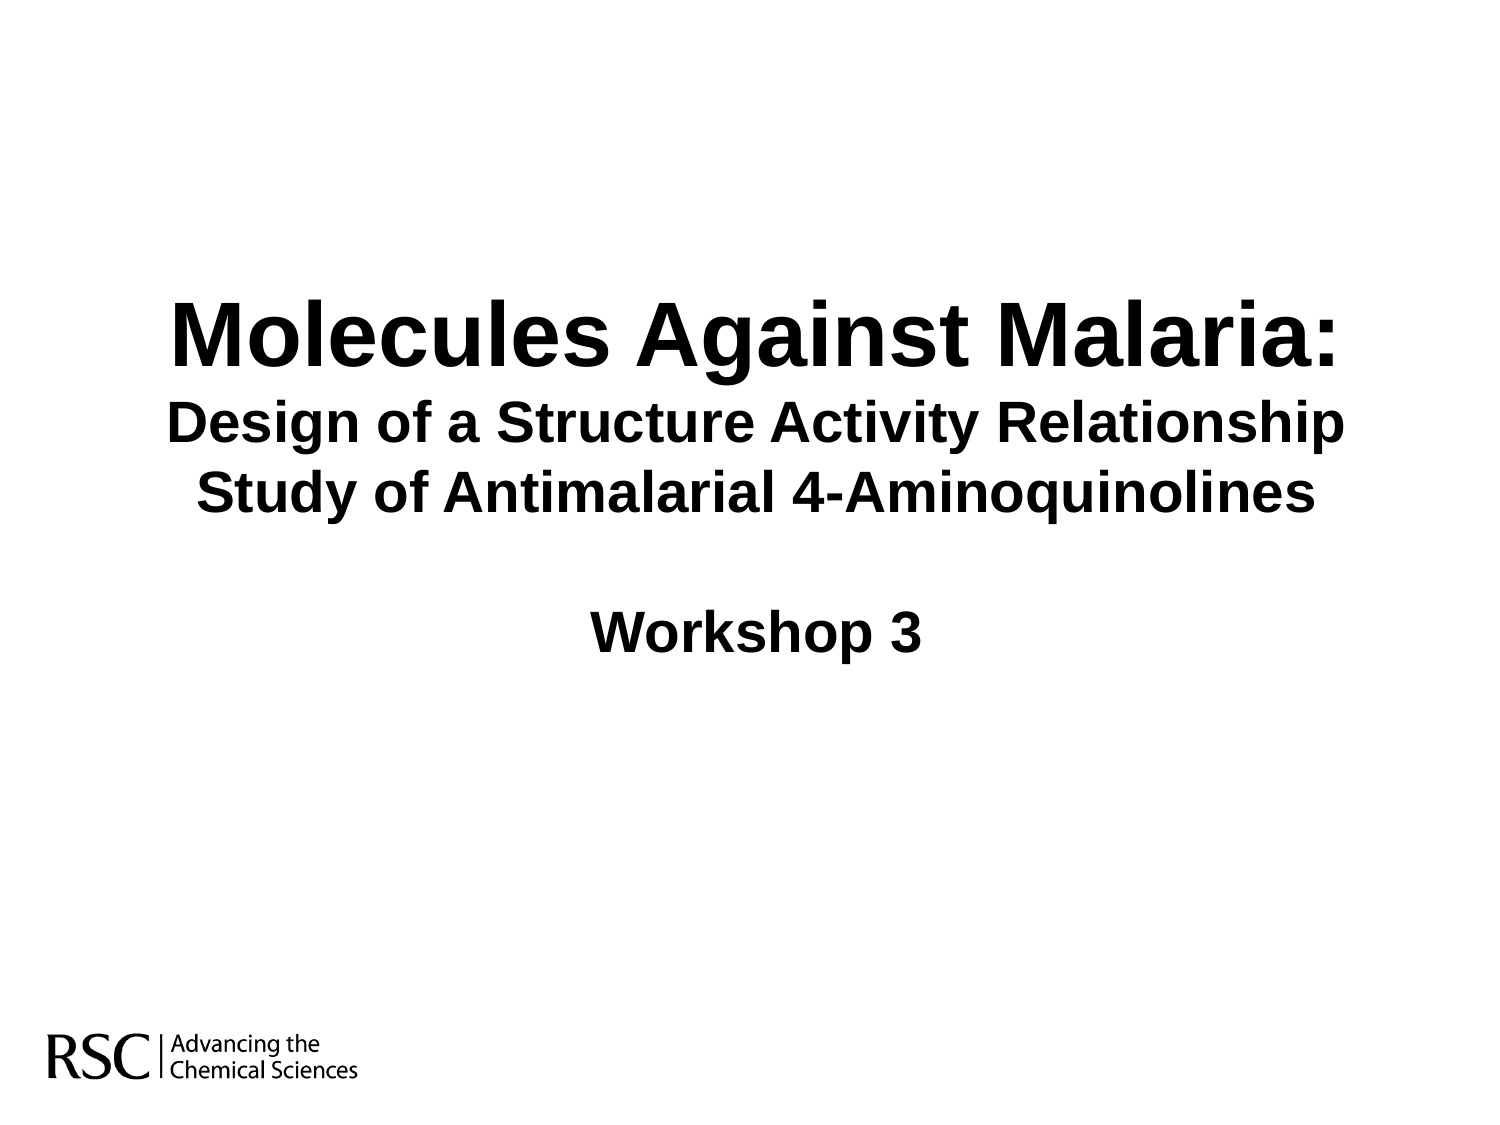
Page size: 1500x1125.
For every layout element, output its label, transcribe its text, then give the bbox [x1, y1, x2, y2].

text_box Molecules Against Malaria: Design of a Structure Activity Relationship Study of Antimalarial 4-Aminoquinolines Workshop 3 [123, 267, 1390, 882]
